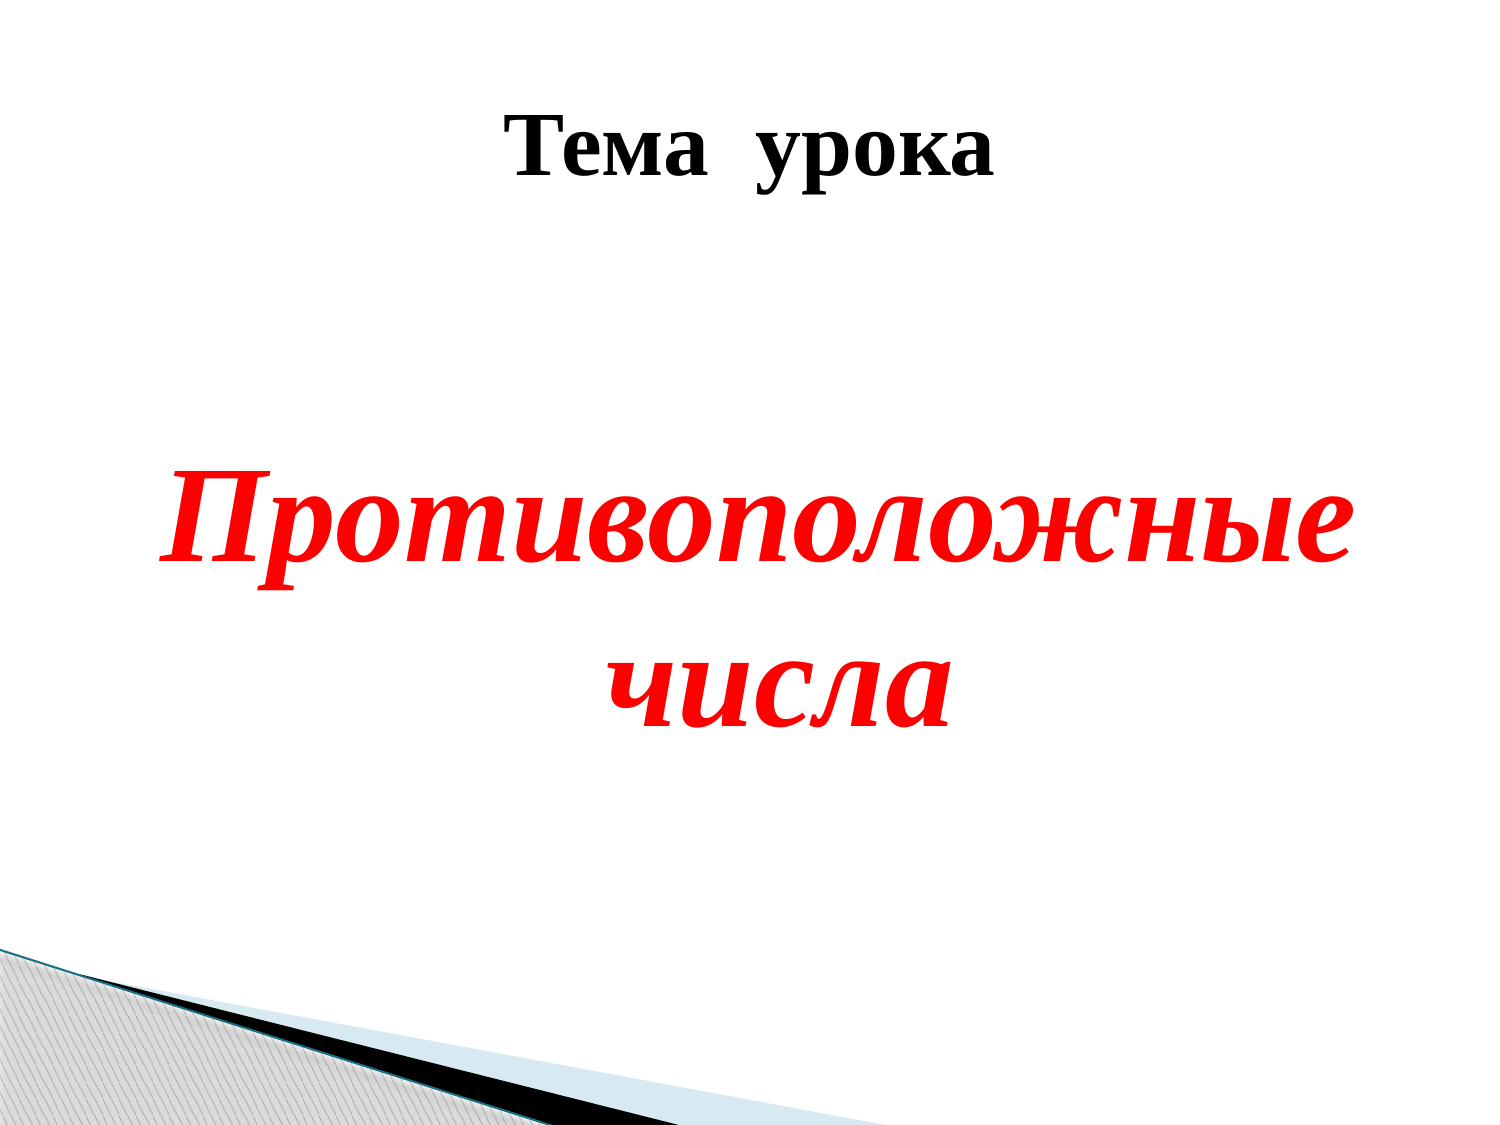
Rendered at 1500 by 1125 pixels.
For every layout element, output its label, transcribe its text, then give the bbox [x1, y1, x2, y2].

title Тема урока [75, 45, 1425, 233]
list Противоположные числа [75, 243, 1425, 986]
